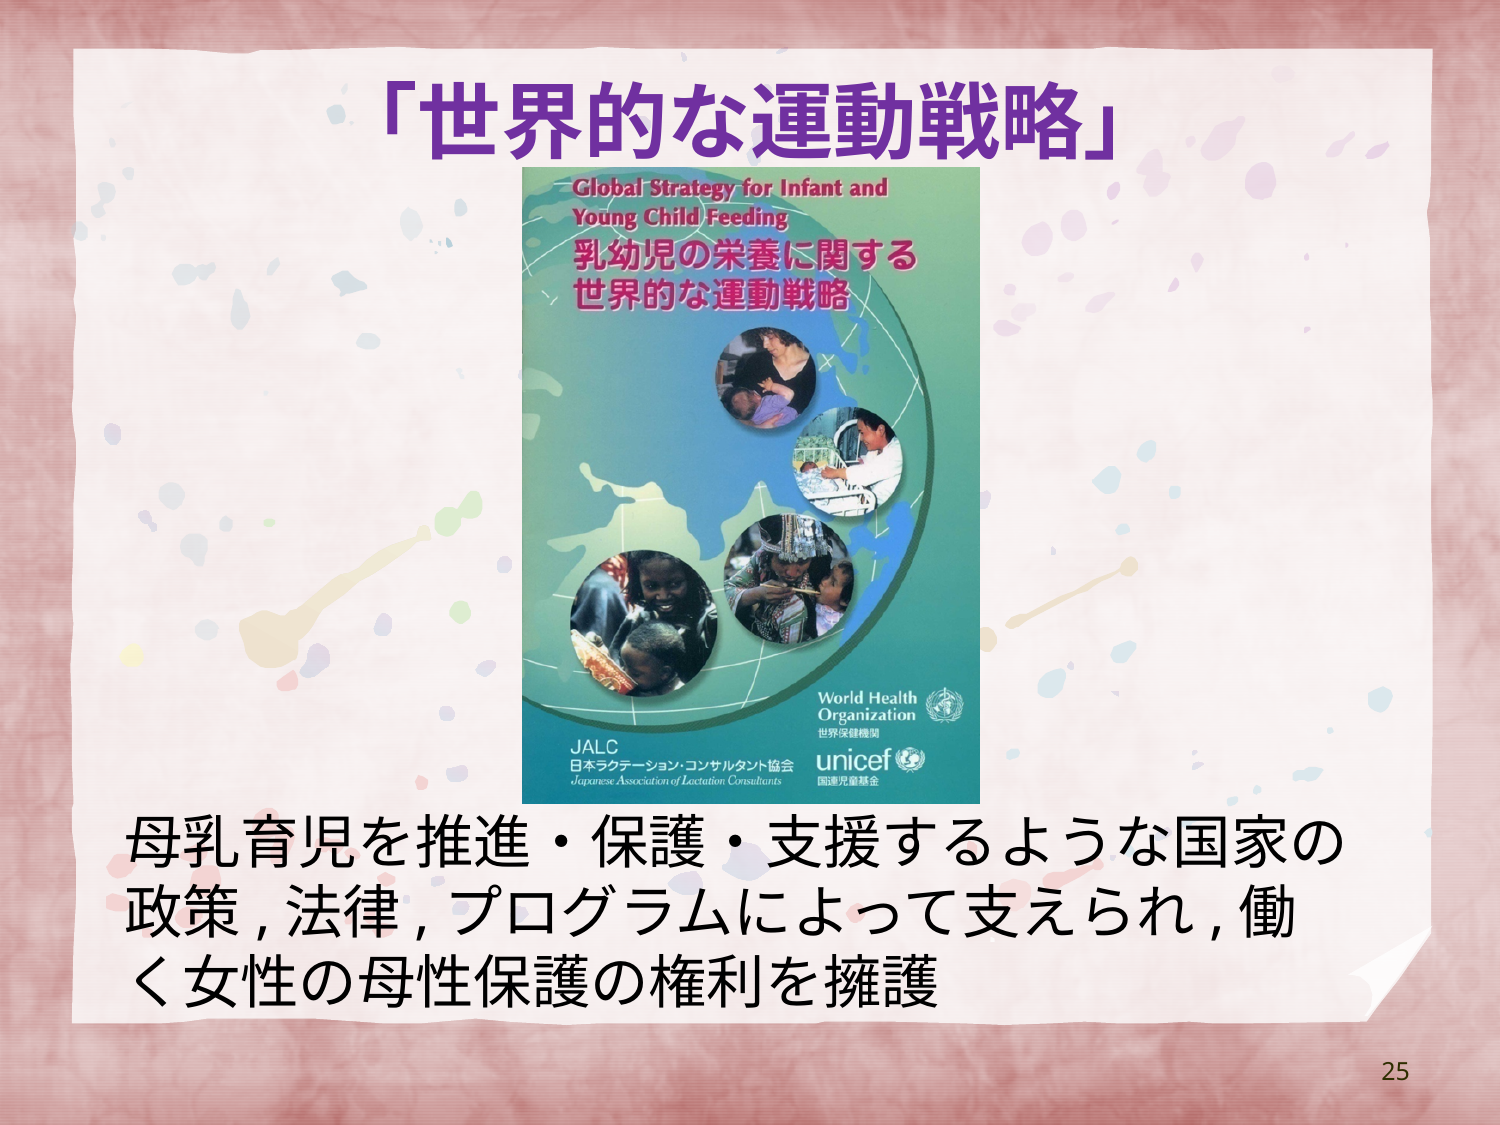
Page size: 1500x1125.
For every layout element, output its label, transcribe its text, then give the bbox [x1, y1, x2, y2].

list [525, 169, 978, 803]
title 「世界的な運動戦略」 [135, 78, 1367, 162]
slide_number 25 [1074, 1042, 1425, 1103]
list 母乳育児を推進・保護・支援するような国家の政策,法律,プログラムによって支えられ,働く女性の母性保護の権利を擁護 [52, 797, 1367, 1046]
